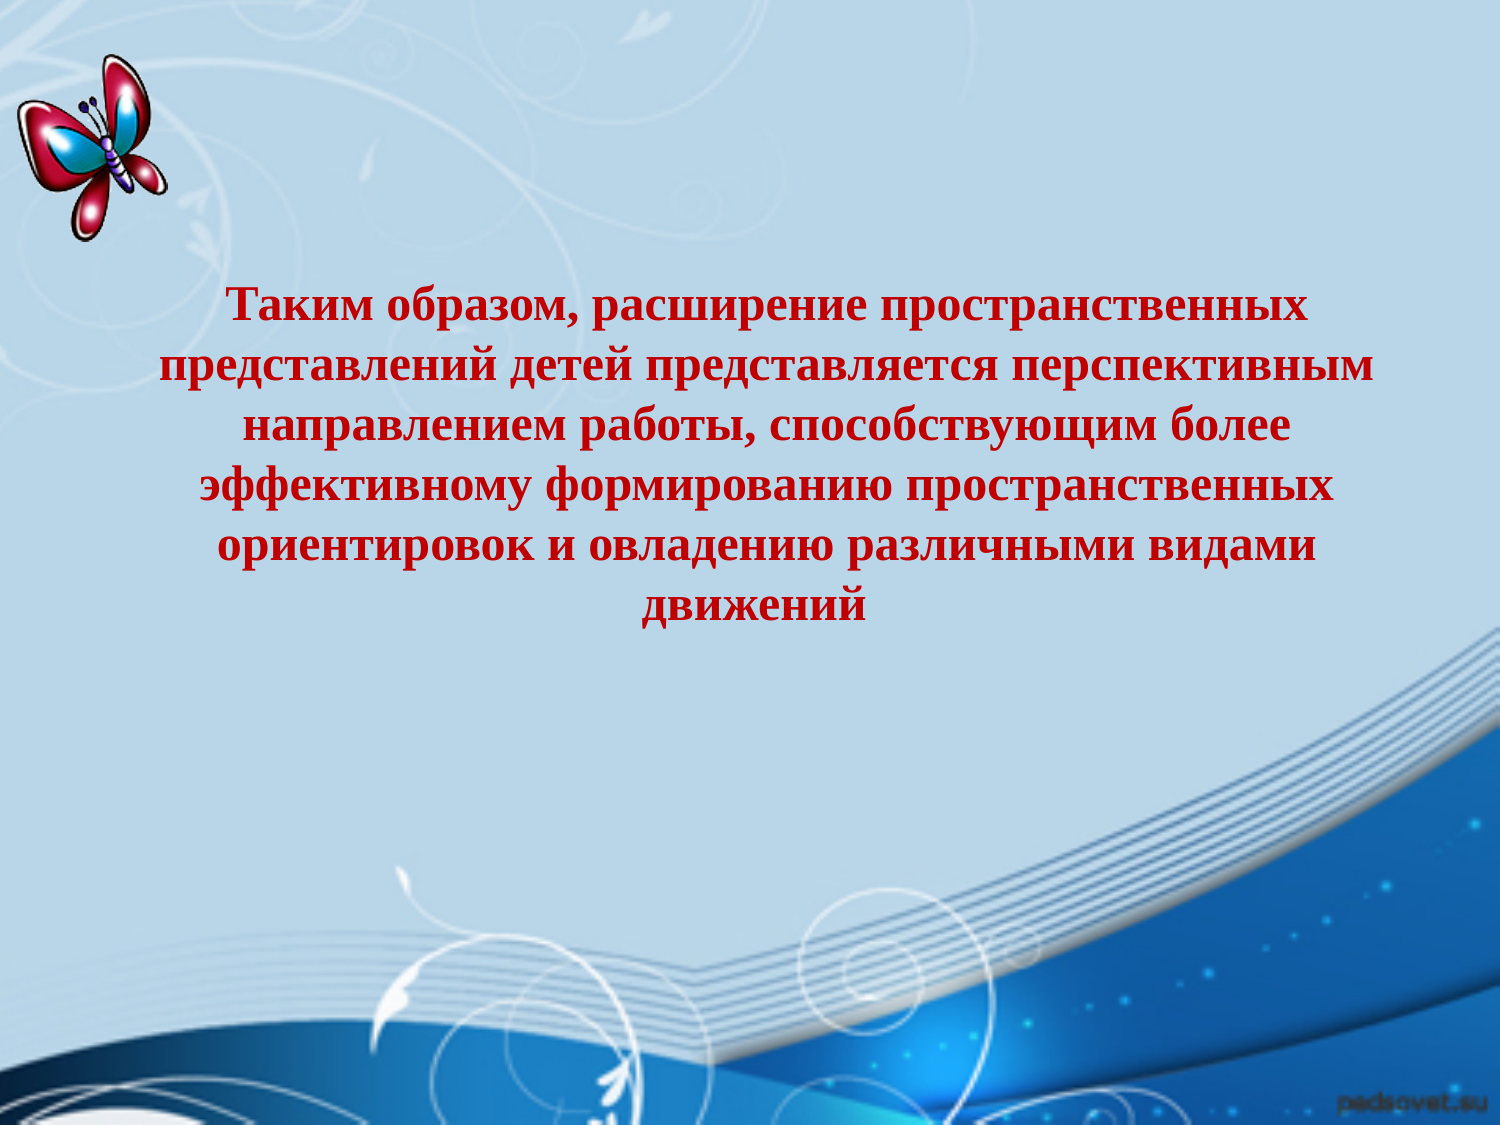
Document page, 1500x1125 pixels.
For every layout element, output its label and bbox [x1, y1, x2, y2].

list [0, 0, 1500, 1125]
picture [17, 54, 168, 243]
